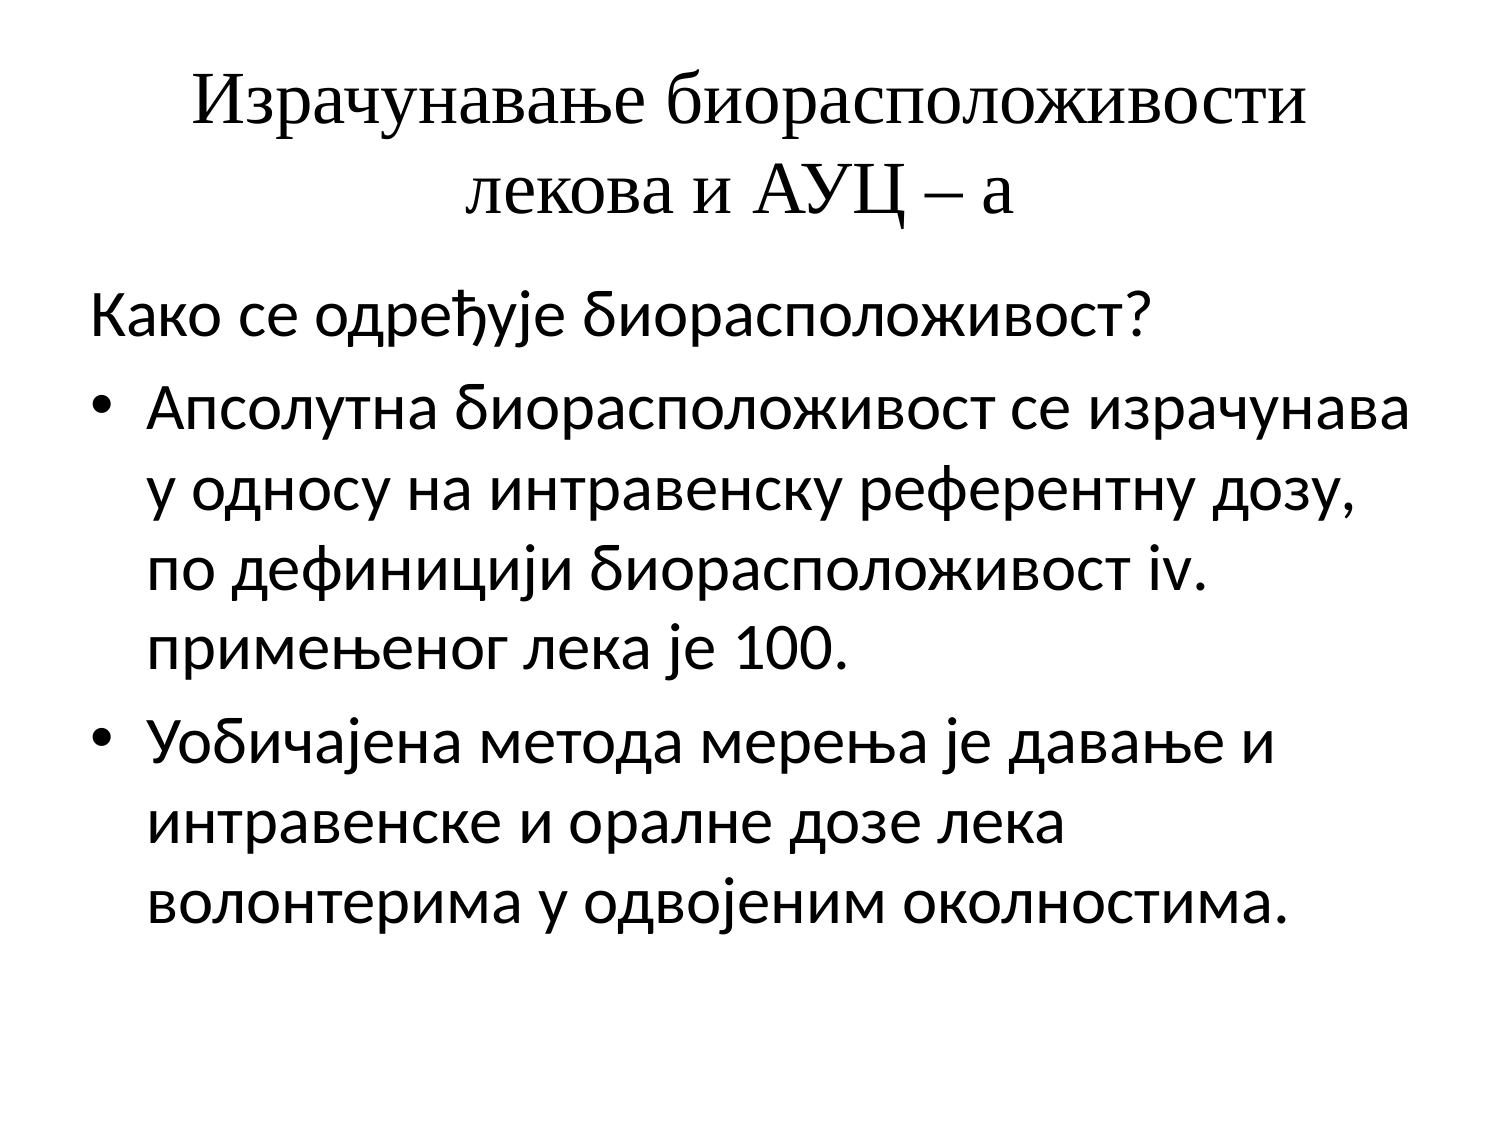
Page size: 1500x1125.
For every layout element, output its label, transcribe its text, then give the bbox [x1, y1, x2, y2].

list Како се одређује биорасположивост? Апсолутна биорасположивост се израчунава у односу на интравенску референтну дозу, по дефиницији биорасположивост iv. примењеног лека је 100. Уобичајена метода мерења је давање и интравенске и оралне дозе лека волонтерима у одвојеним околностима. [75, 262, 1430, 1090]
title Израчунавање биорасположивости лекова и АУЦ – а [75, 45, 1425, 233]
